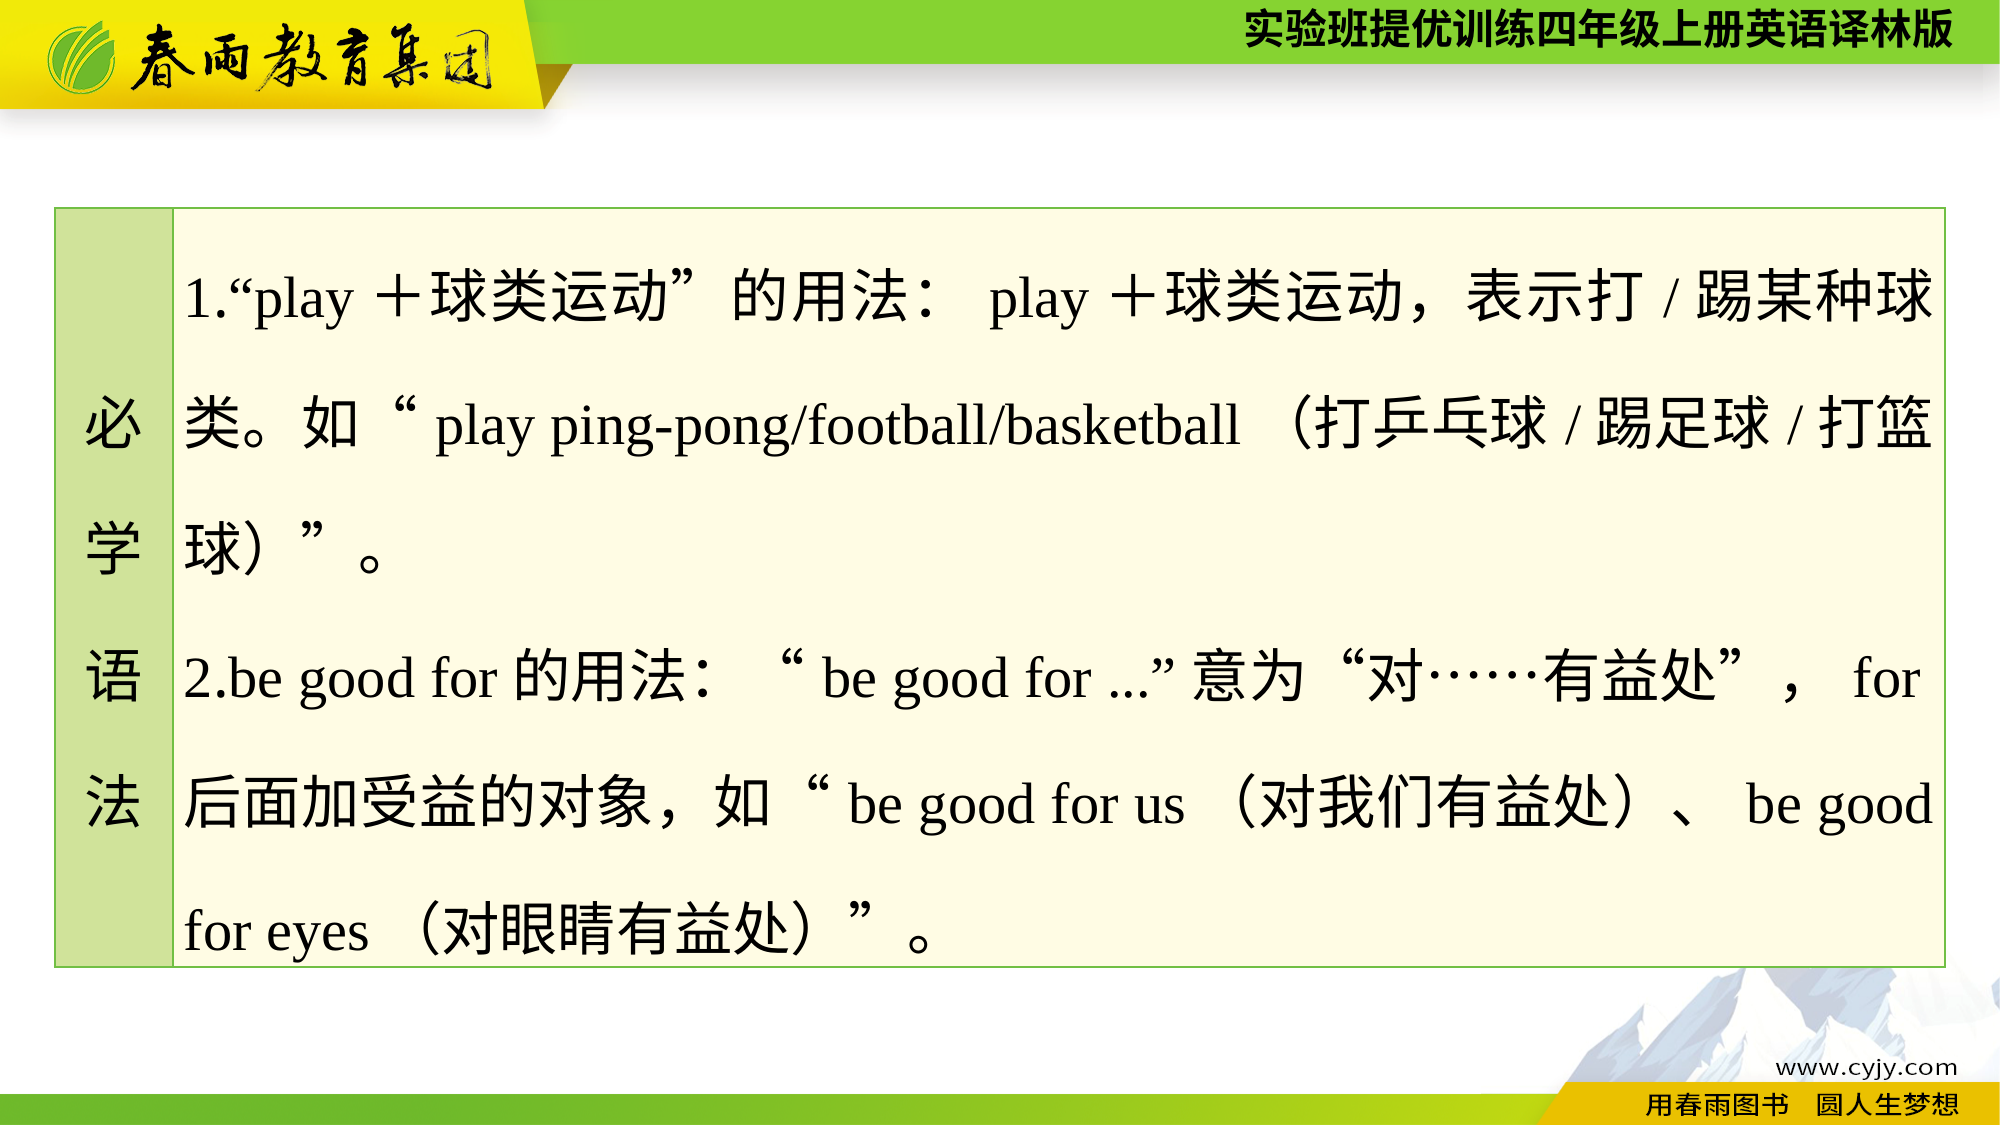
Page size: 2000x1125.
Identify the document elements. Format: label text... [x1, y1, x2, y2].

picture [0, 0, 2000, 1125]
table_header 必 学 语 法 [56, 209, 172, 966]
table_header 1.“play＋球类运动”的用法：play＋球类运动，表示打/踢某种球类。如“play ping-pong/football/basketball（打乒乓球/踢足球/打篮球）”。 2.be good for的用法：“be good for ...”意为“对……有益处”，for后面加受益的对象，如“be good for us（对我们有益处）、be good for eyes（对眼睛有益处）”。 [174, 209, 1944, 966]
